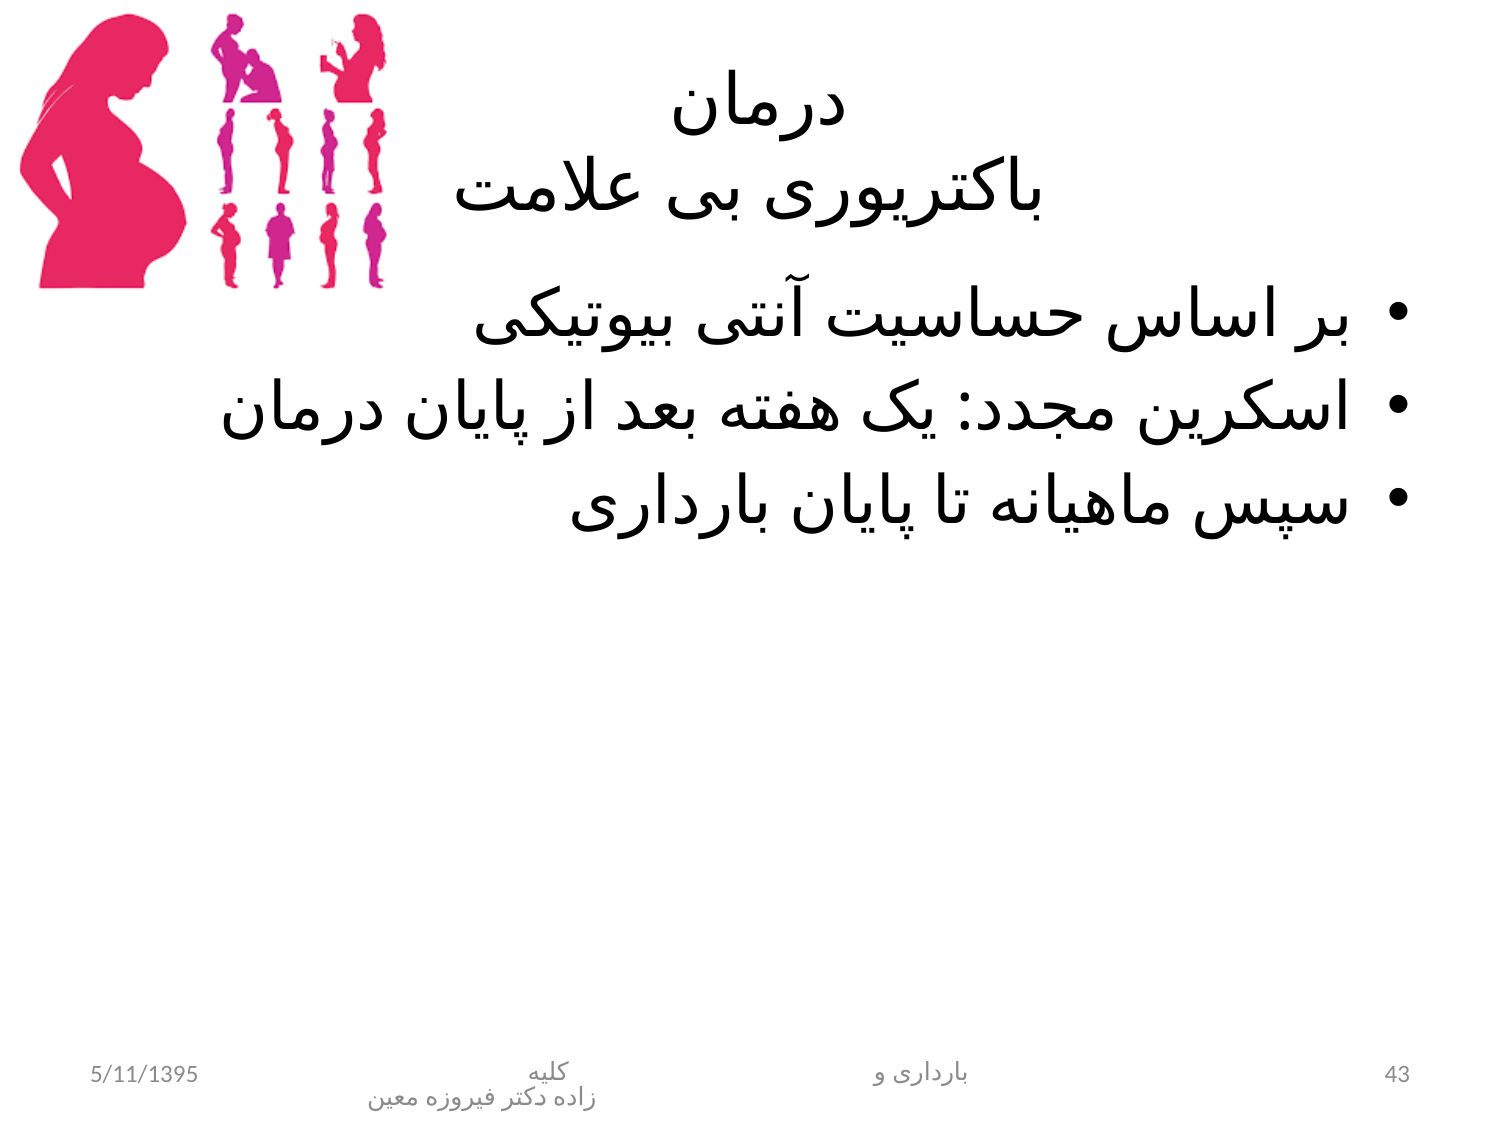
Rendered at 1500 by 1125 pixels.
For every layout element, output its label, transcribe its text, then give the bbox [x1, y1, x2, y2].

picture [0, 0, 407, 304]
footer بارداری و کلیه دکتر فیروزه معین زاده [512, 1042, 988, 1103]
slide_number 43 [1074, 1042, 1425, 1103]
list بر اساس حساسیت آنتی بیوتیکی اسکرین مجدد: یک هفته بعد از پایان درمان سپس ماهیانه تا پایان بارداری [75, 262, 1425, 1005]
title درمان باکتریوری بی علامت [410, 45, 1425, 233]
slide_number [75, 1042, 425, 1103]
